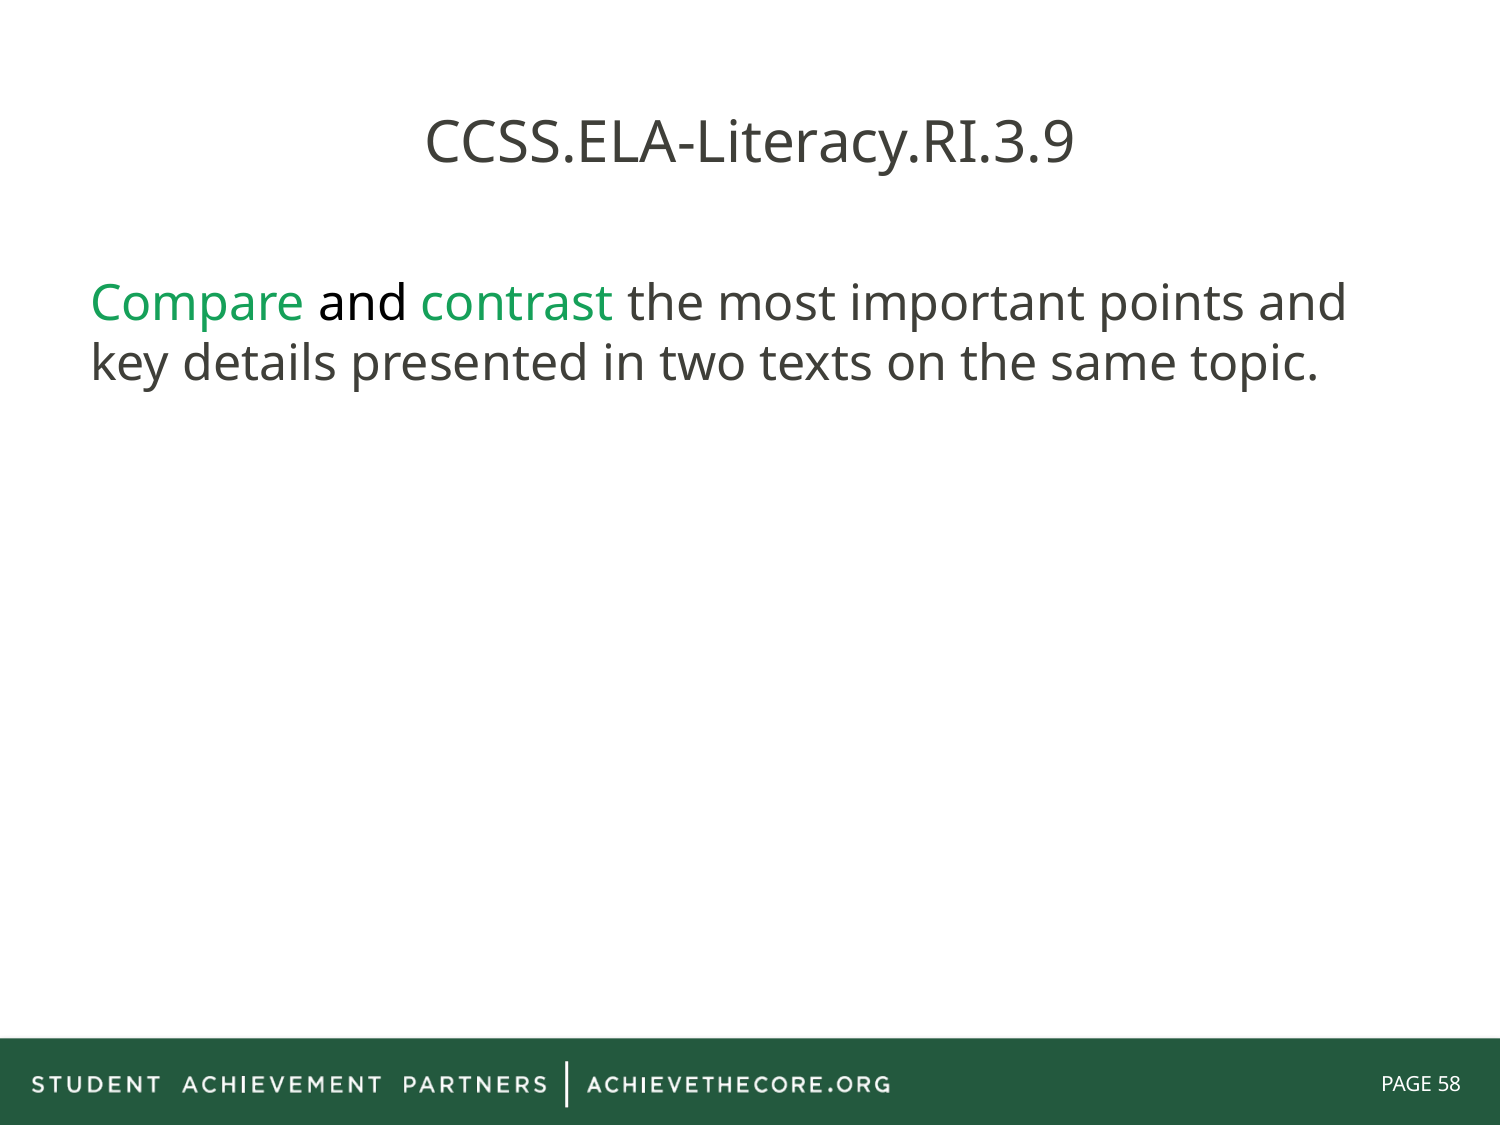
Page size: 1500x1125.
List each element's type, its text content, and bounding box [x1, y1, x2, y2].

list Compare and contrast the most important points and key details presented in two texts on the same topic. [75, 262, 1425, 1005]
title CCSS.ELA-Literacy.RI.3.9 [75, 45, 1425, 233]
